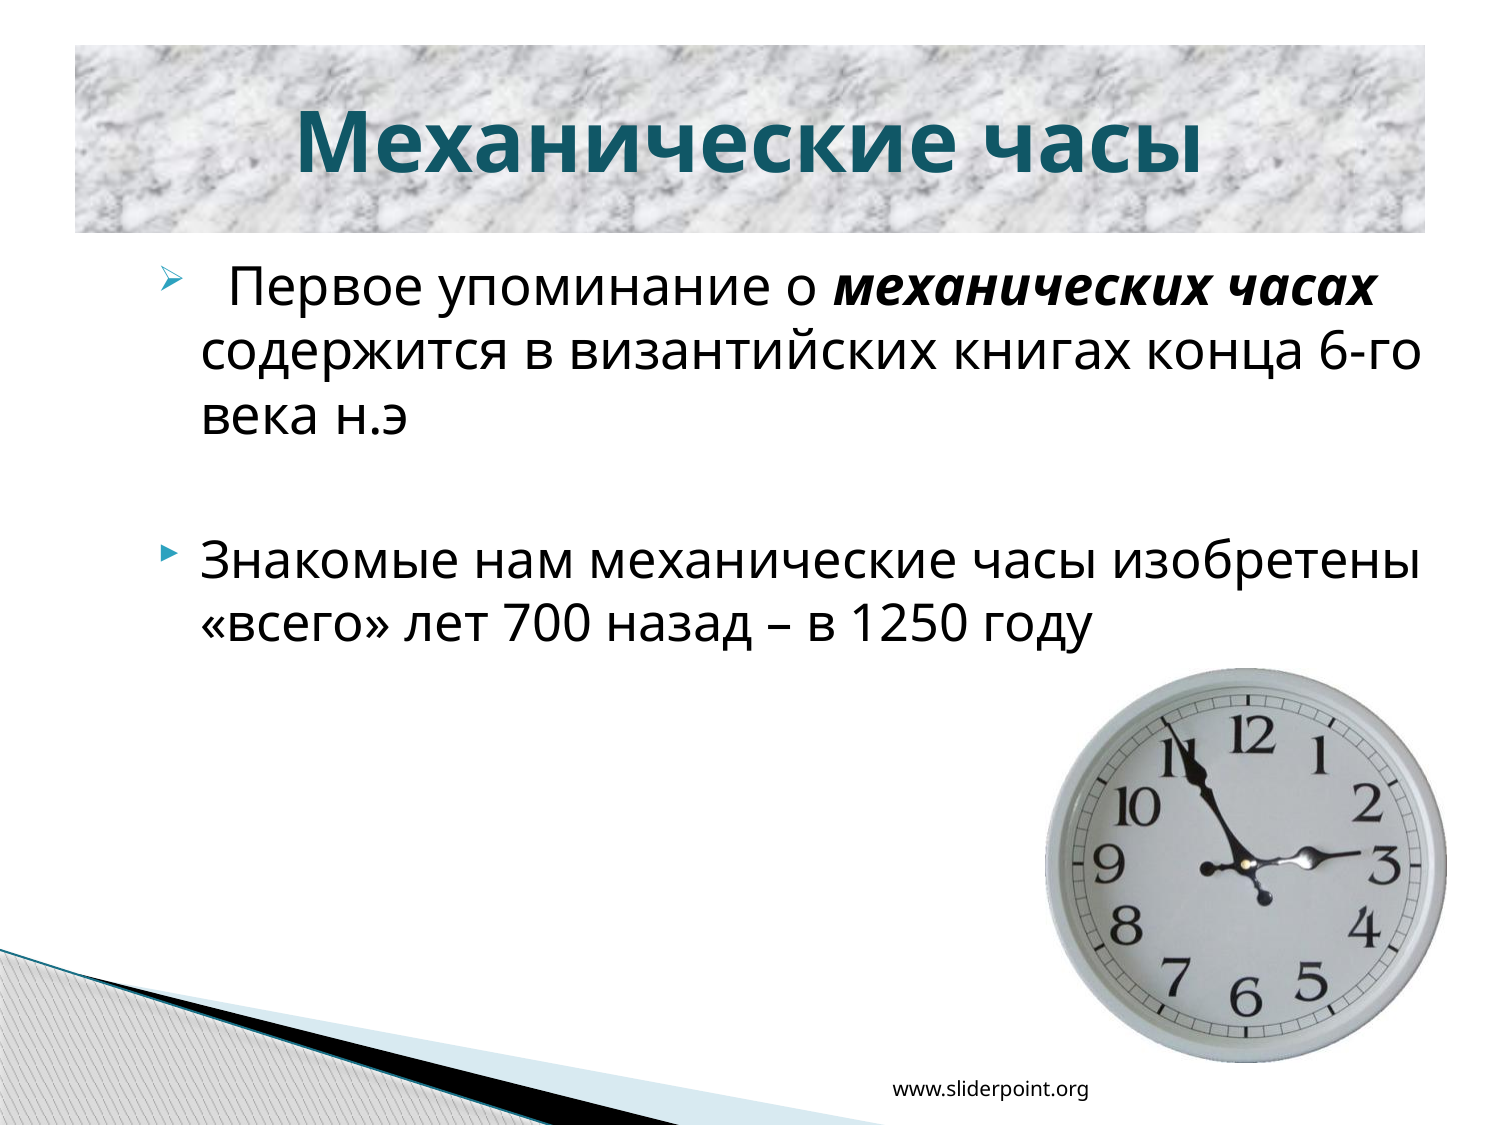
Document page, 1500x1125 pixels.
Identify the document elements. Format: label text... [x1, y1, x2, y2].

footer www.sliderpoint.org [718, 1051, 1105, 1112]
text_box Первое упоминание о механических часах содержится в византийских книгах конца 6-го века н.э Знакомые нам механические часы изобретены «всего» лет 700 назад – в 1250 году [125, 243, 1447, 669]
title Механические часы [75, 45, 1425, 233]
picture [1045, 668, 1448, 1064]
text_box [99, 338, 634, 1011]
